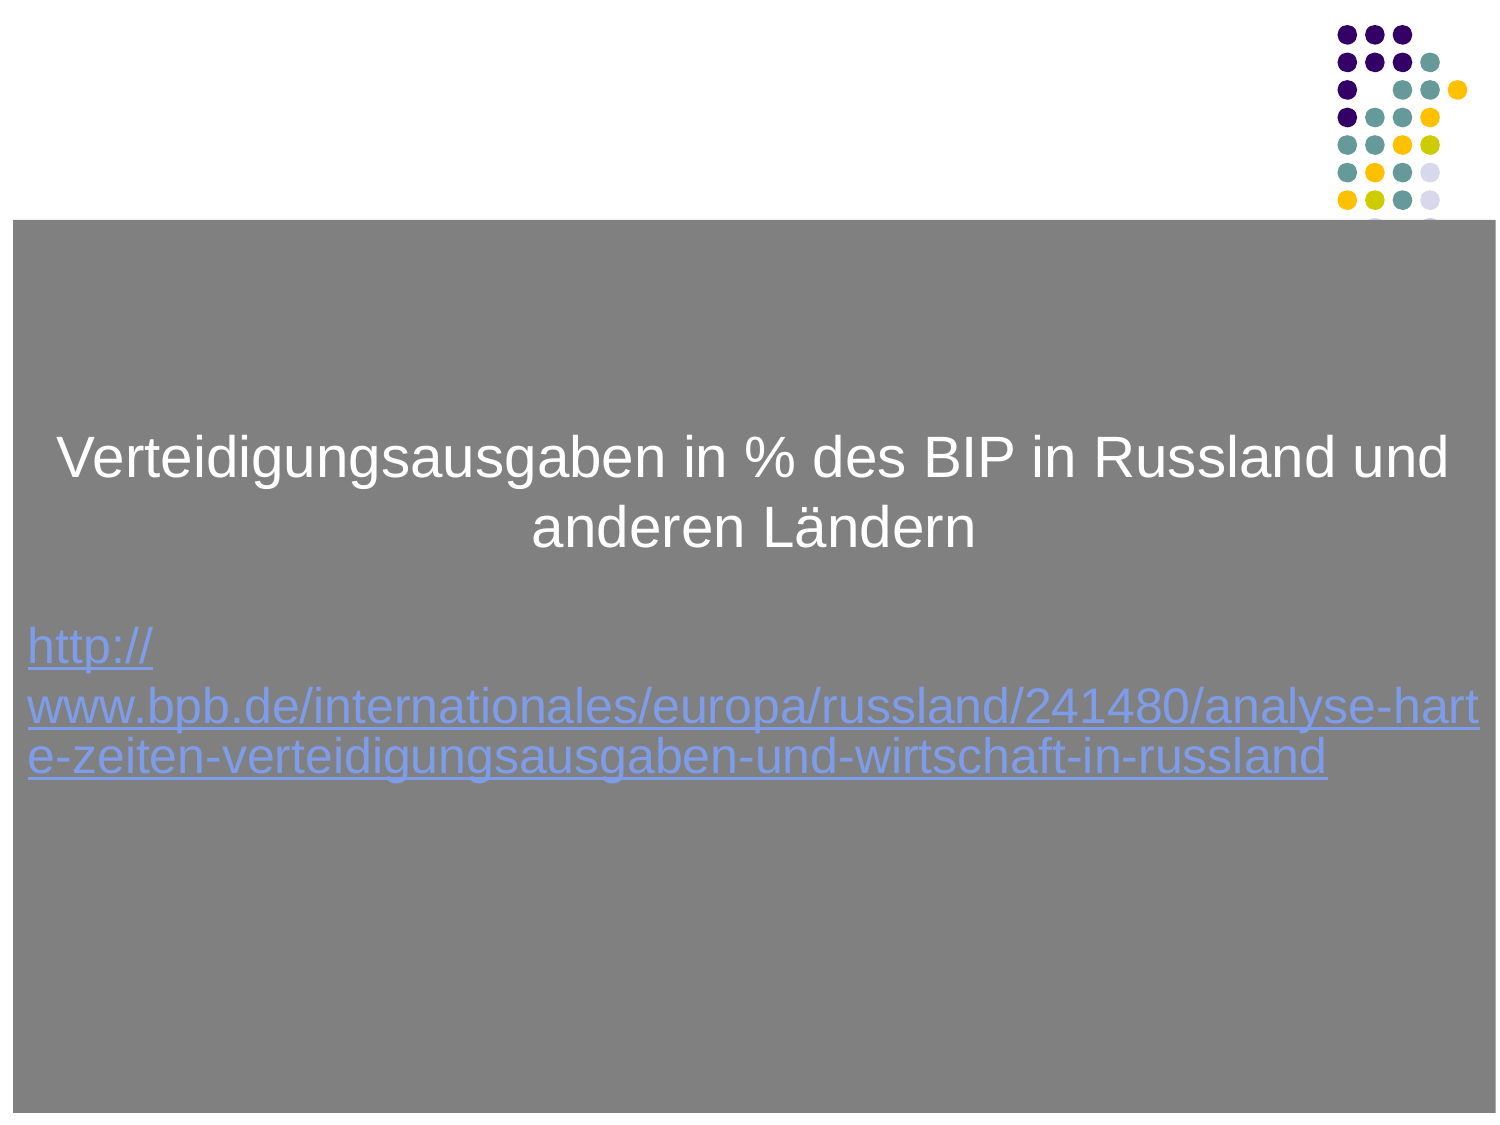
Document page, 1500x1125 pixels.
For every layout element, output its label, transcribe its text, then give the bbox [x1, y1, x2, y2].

text_box Verteidigungsausgaben in % des BIP in Russland und anderen Ländern http://www.bpb.de/internationales/europa/russland/241480/analyse-harte-zeiten-verteidigungsausgaben-und-wirtschaft-in-russland [13, 219, 1496, 1113]
